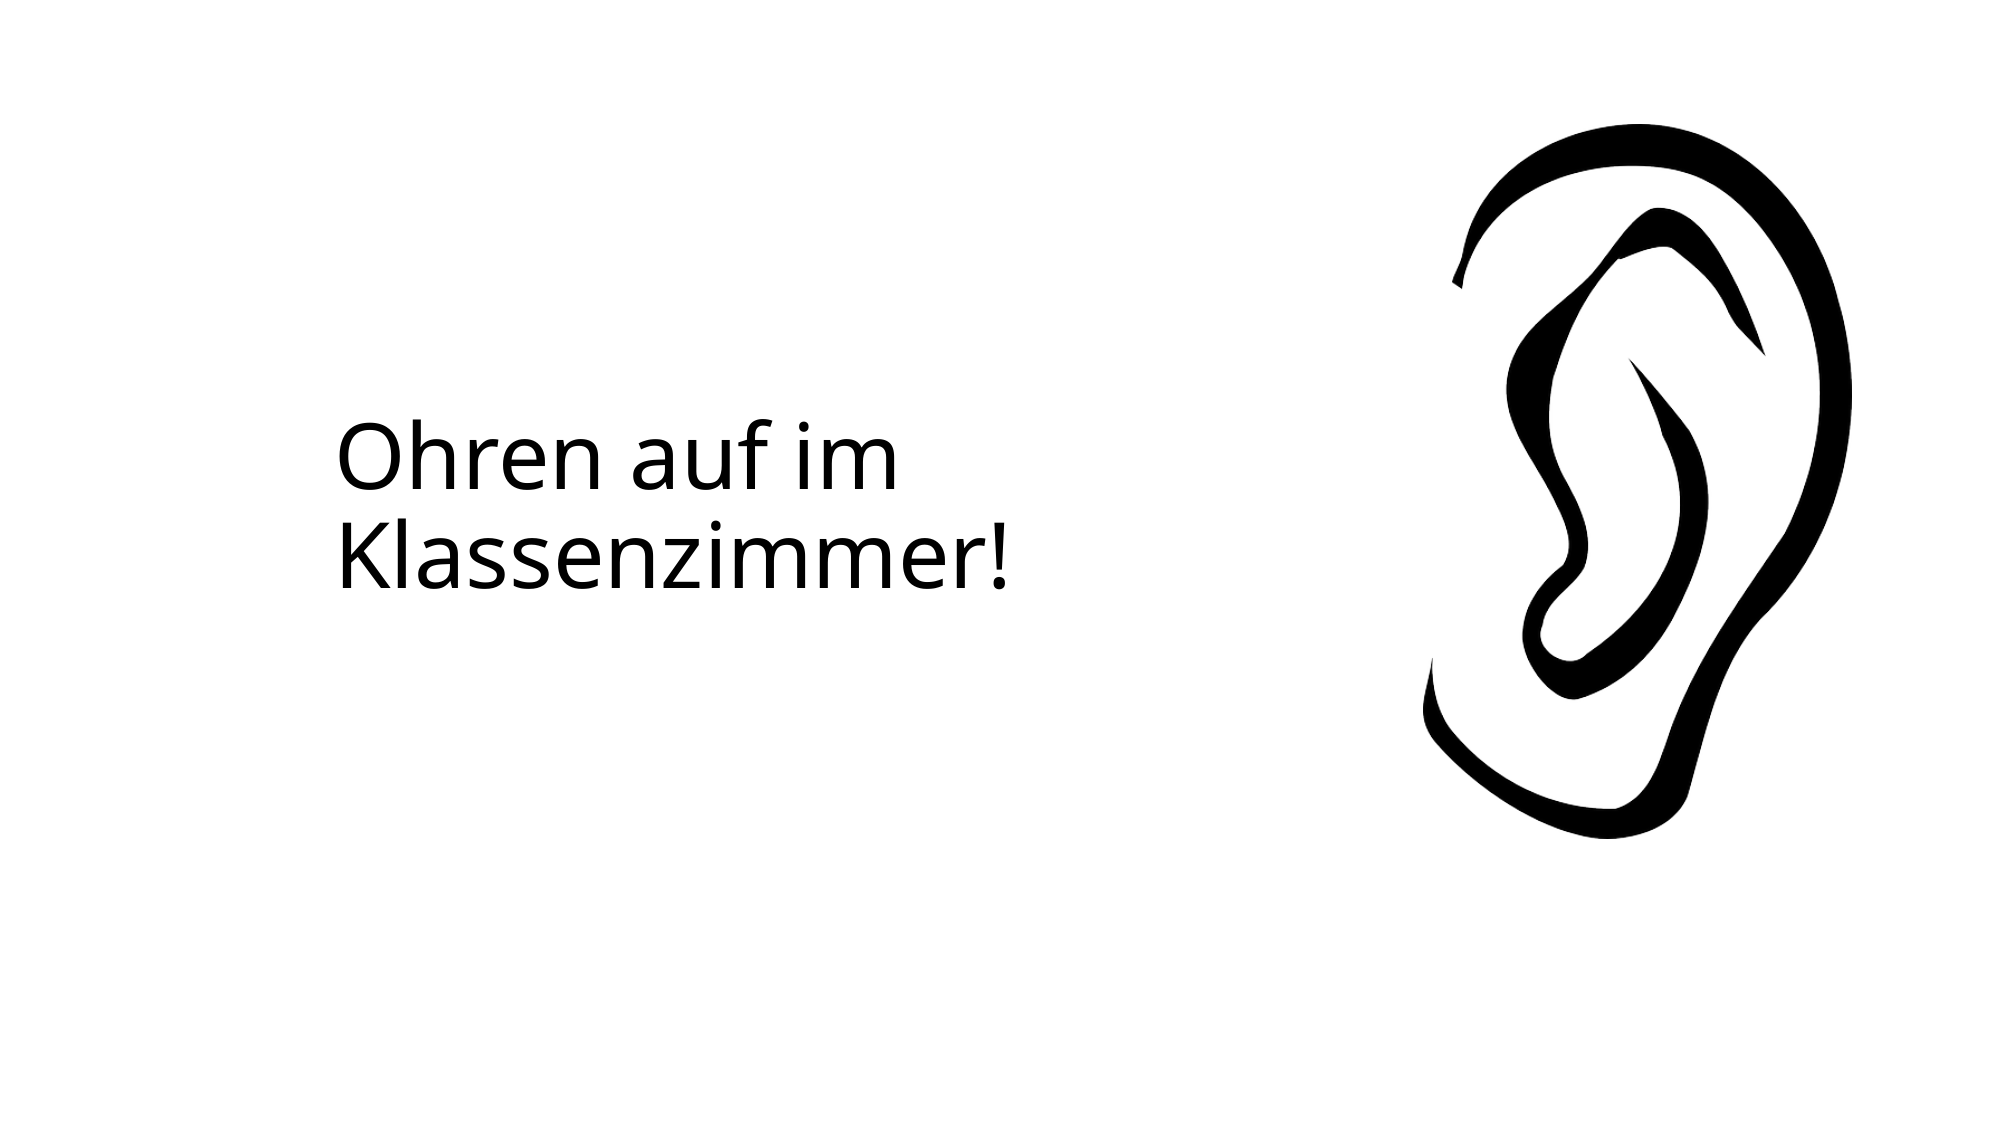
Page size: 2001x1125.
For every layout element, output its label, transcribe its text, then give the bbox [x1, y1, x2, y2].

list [1423, 124, 1852, 839]
title Ohren auf im Klassenzimmer! [319, 401, 1249, 619]
